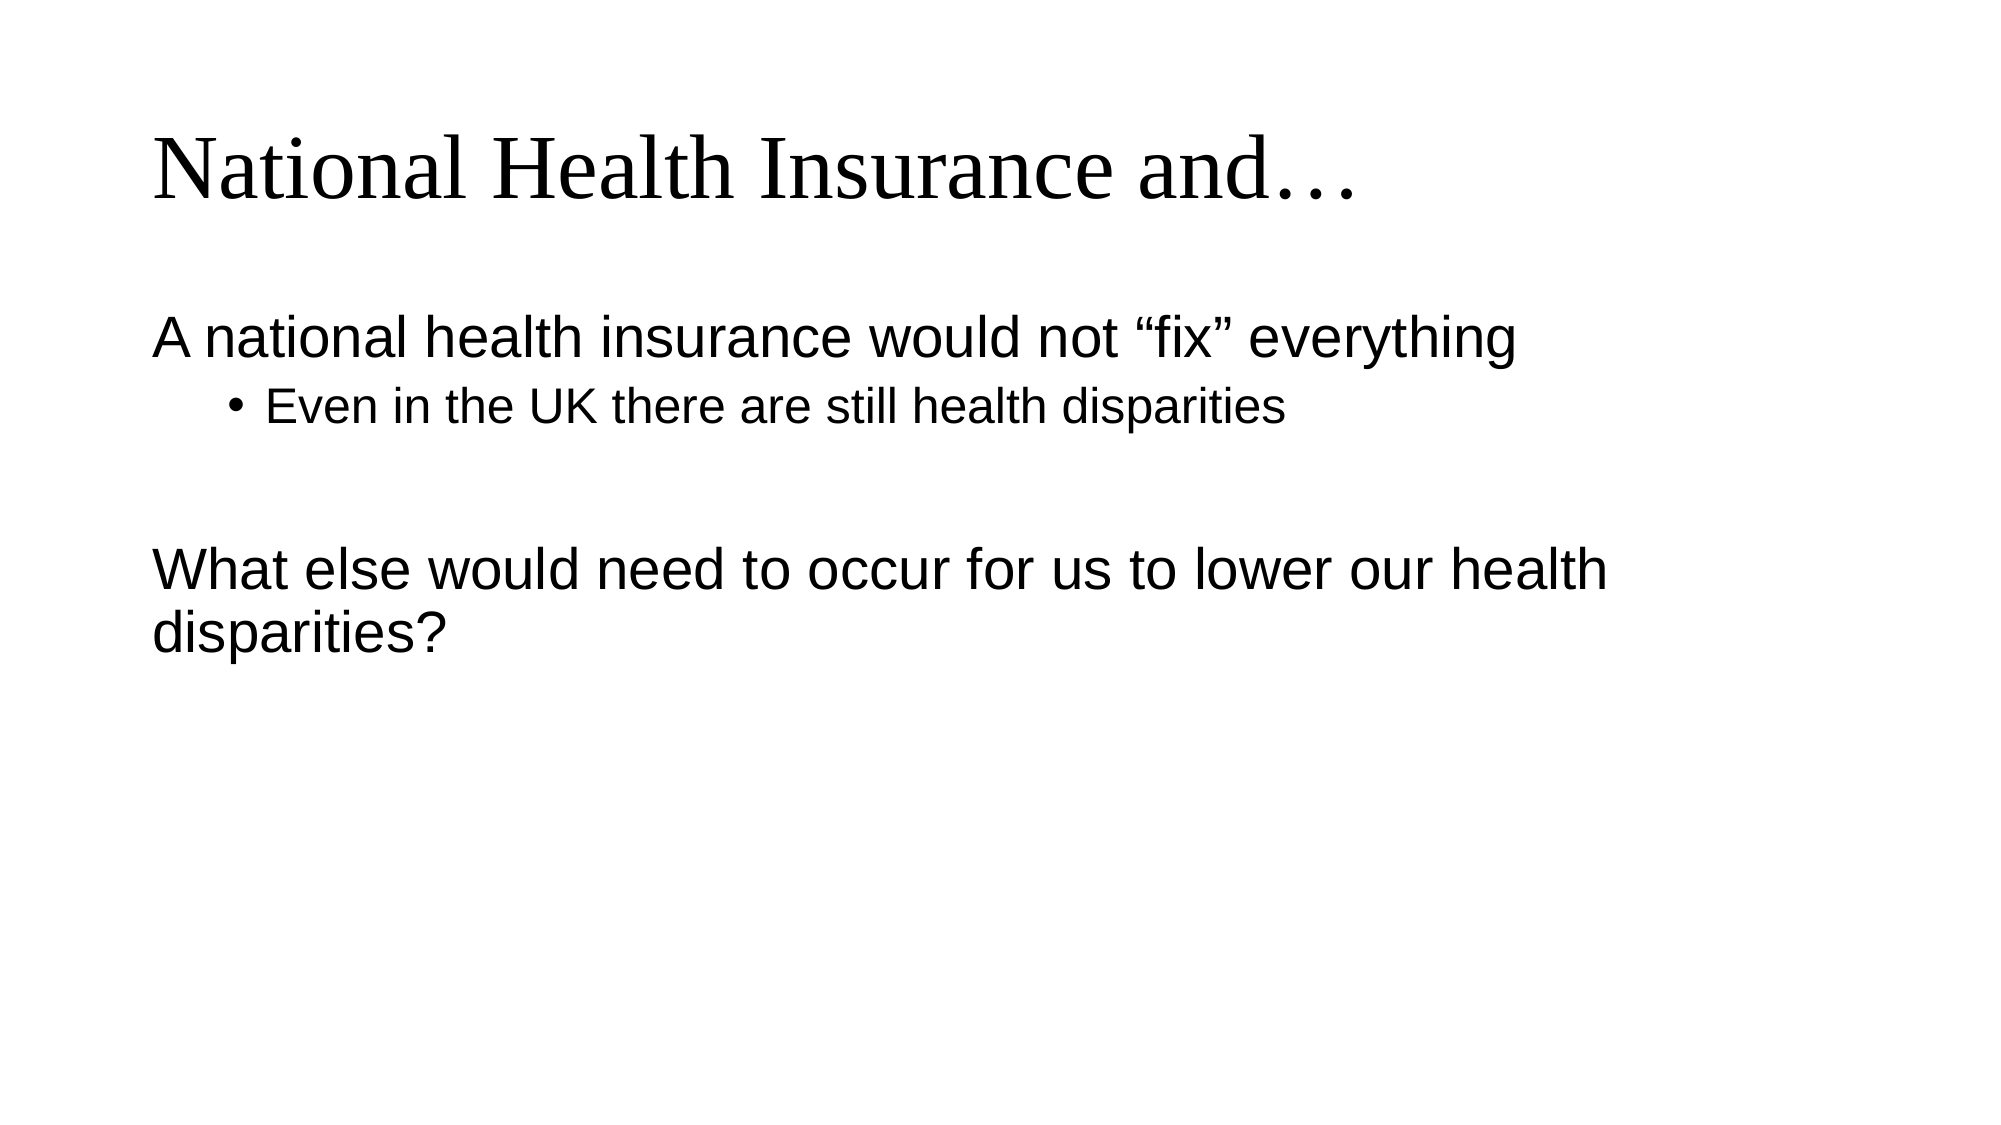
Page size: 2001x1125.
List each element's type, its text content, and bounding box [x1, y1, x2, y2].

title National Health Insurance and… [137, 59, 1863, 278]
list A national health insurance would not “fix” everything Even in the UK there are still health disparities What else would need to occur for us to lower our health disparities? [137, 299, 1863, 1014]
